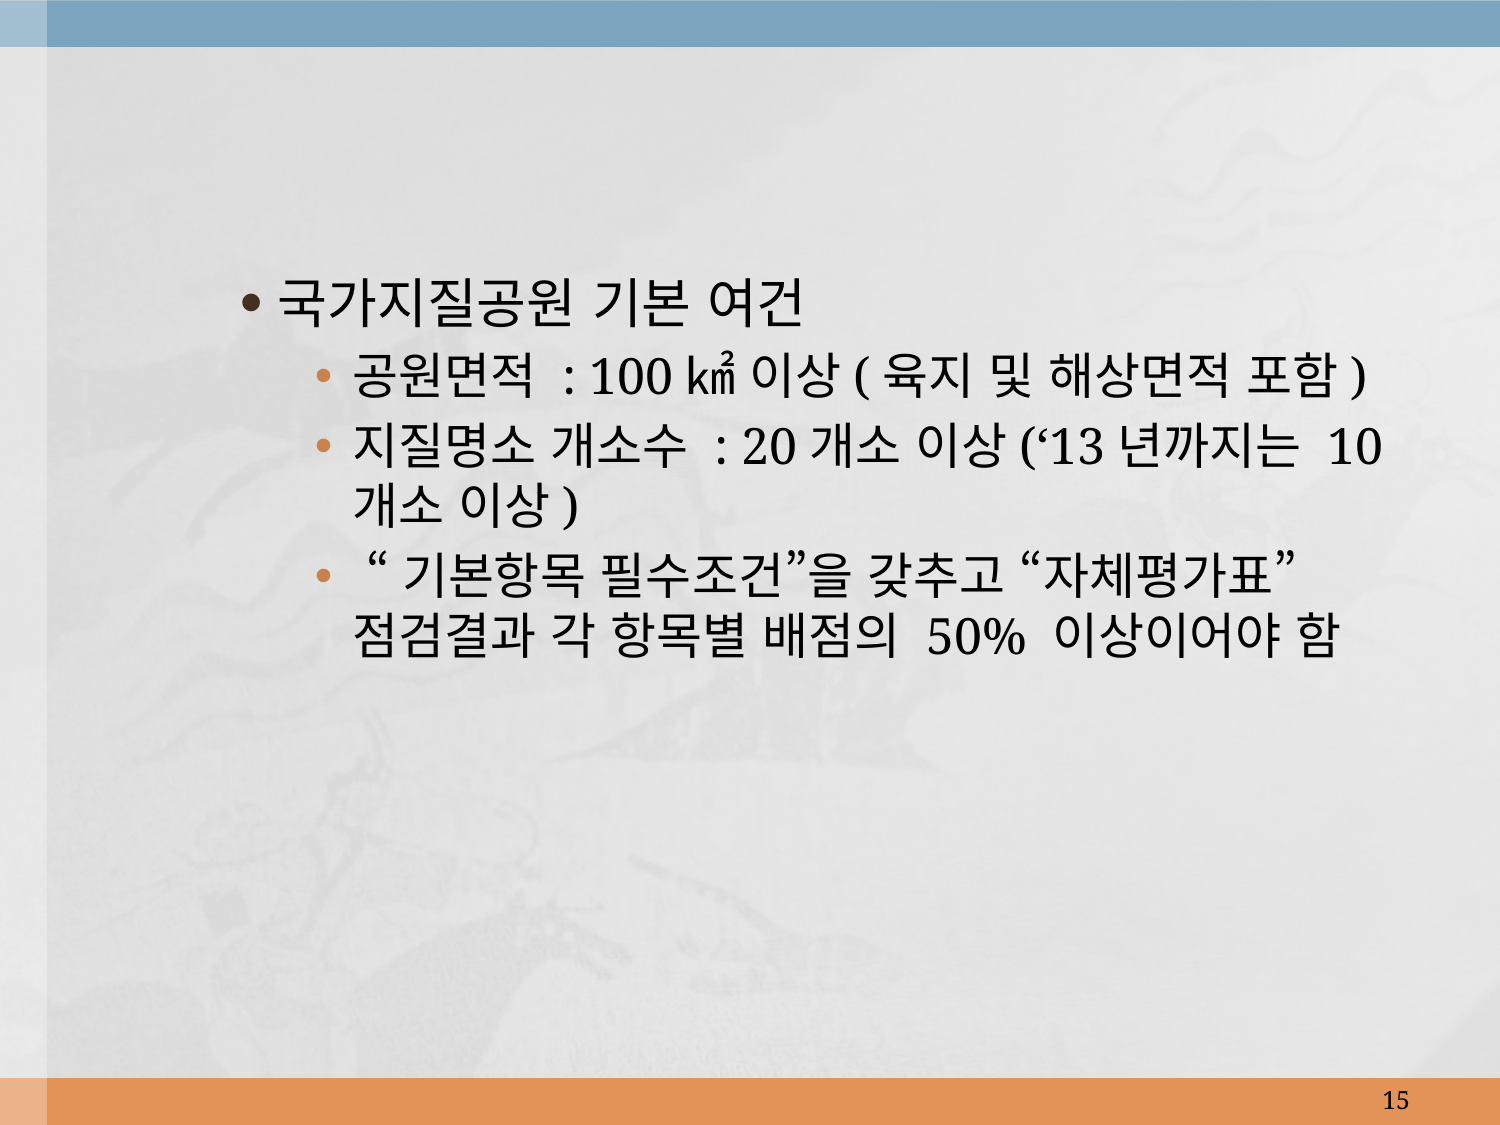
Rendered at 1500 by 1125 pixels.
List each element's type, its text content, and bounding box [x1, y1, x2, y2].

list 국가지질공원 기본 여건 공원면적 : 100㎢ 이상(육지 및 해상면적 포함) 지질명소 개소수 : 20개소 이상(‘13년까지는 10개소 이상) “기본항목 필수조건”을 갖추고 “자체평가표” 점검결과 각 항목별 배점의 50% 이상이어야 함 [75, 262, 1425, 1005]
slide_number 15 [1074, 1078, 1425, 1125]
